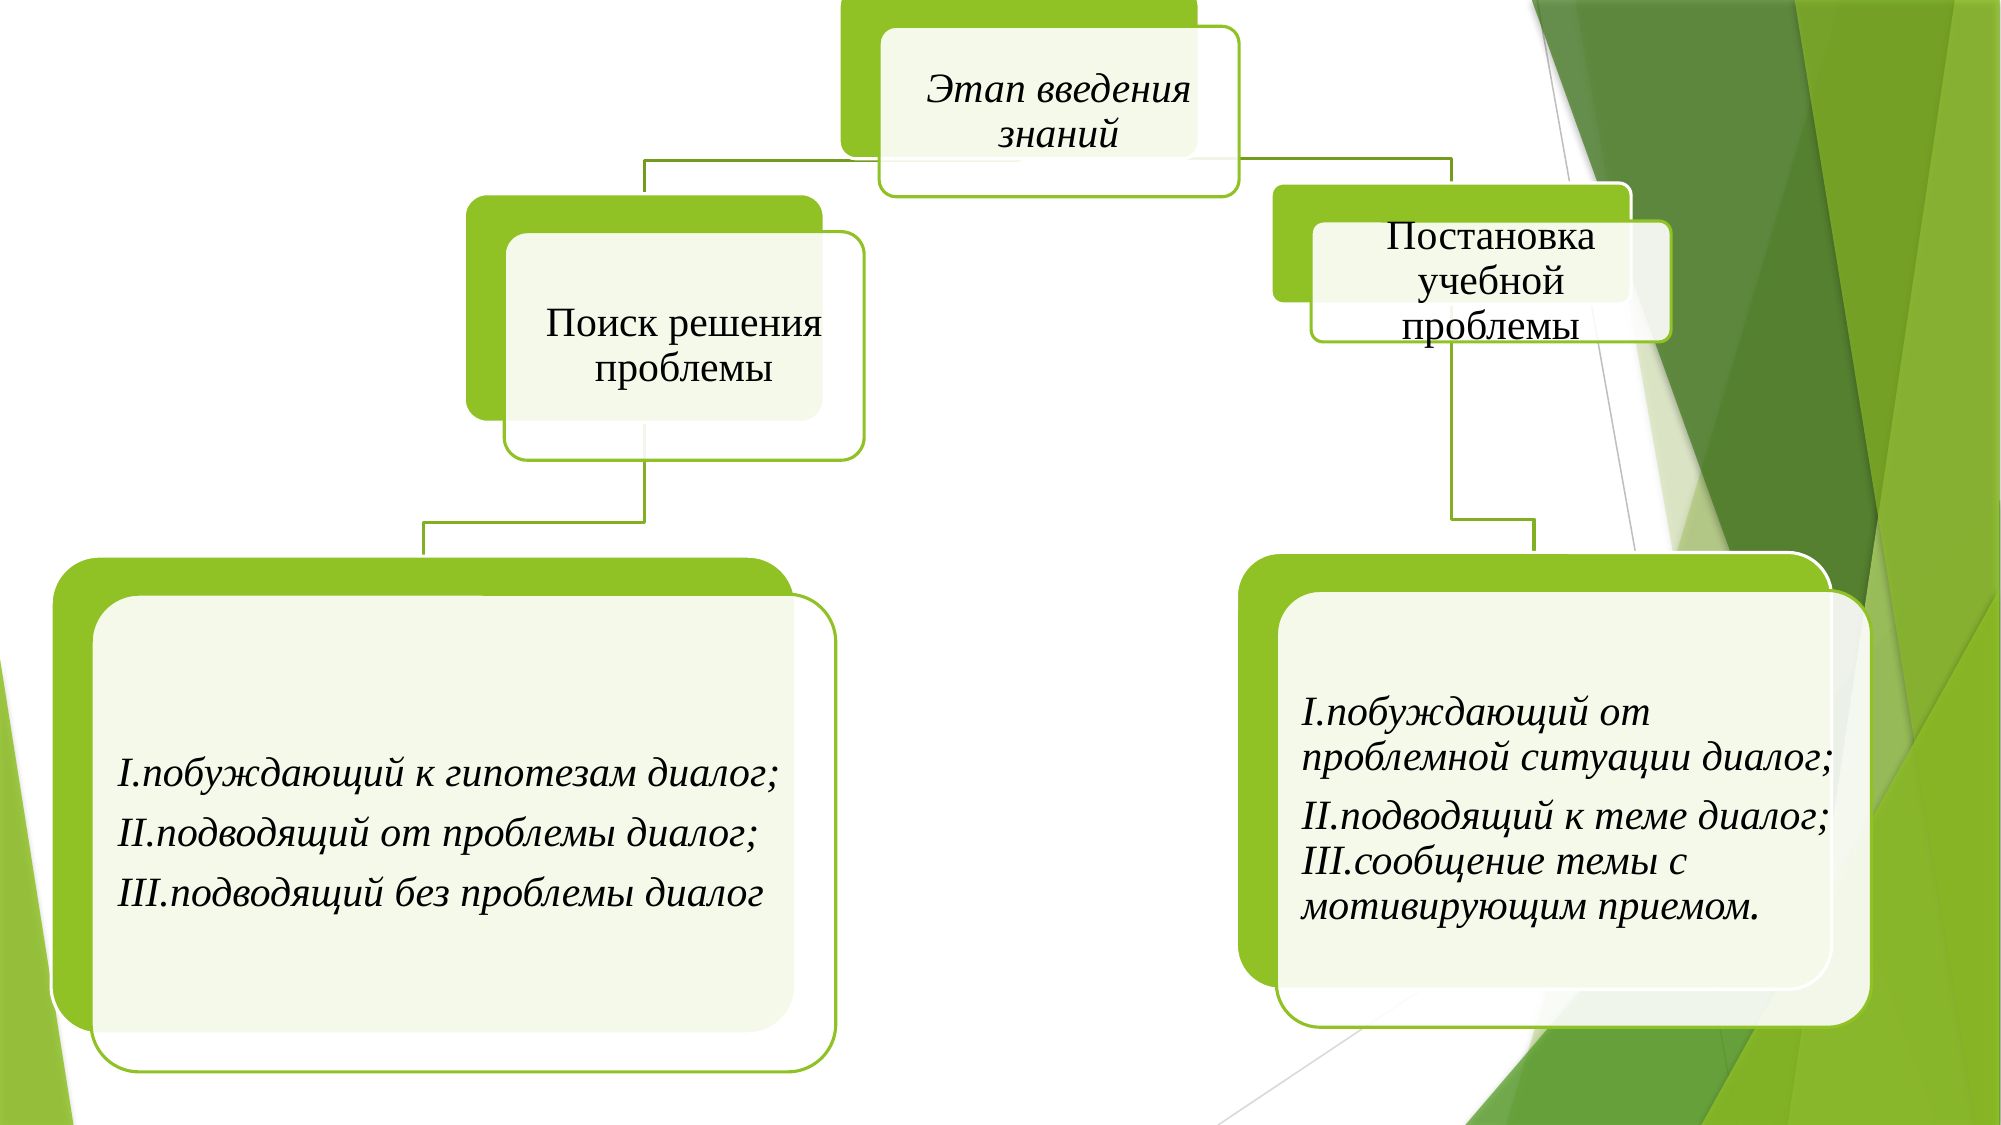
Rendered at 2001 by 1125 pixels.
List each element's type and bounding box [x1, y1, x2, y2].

list [0, 0, 2000, 1125]
